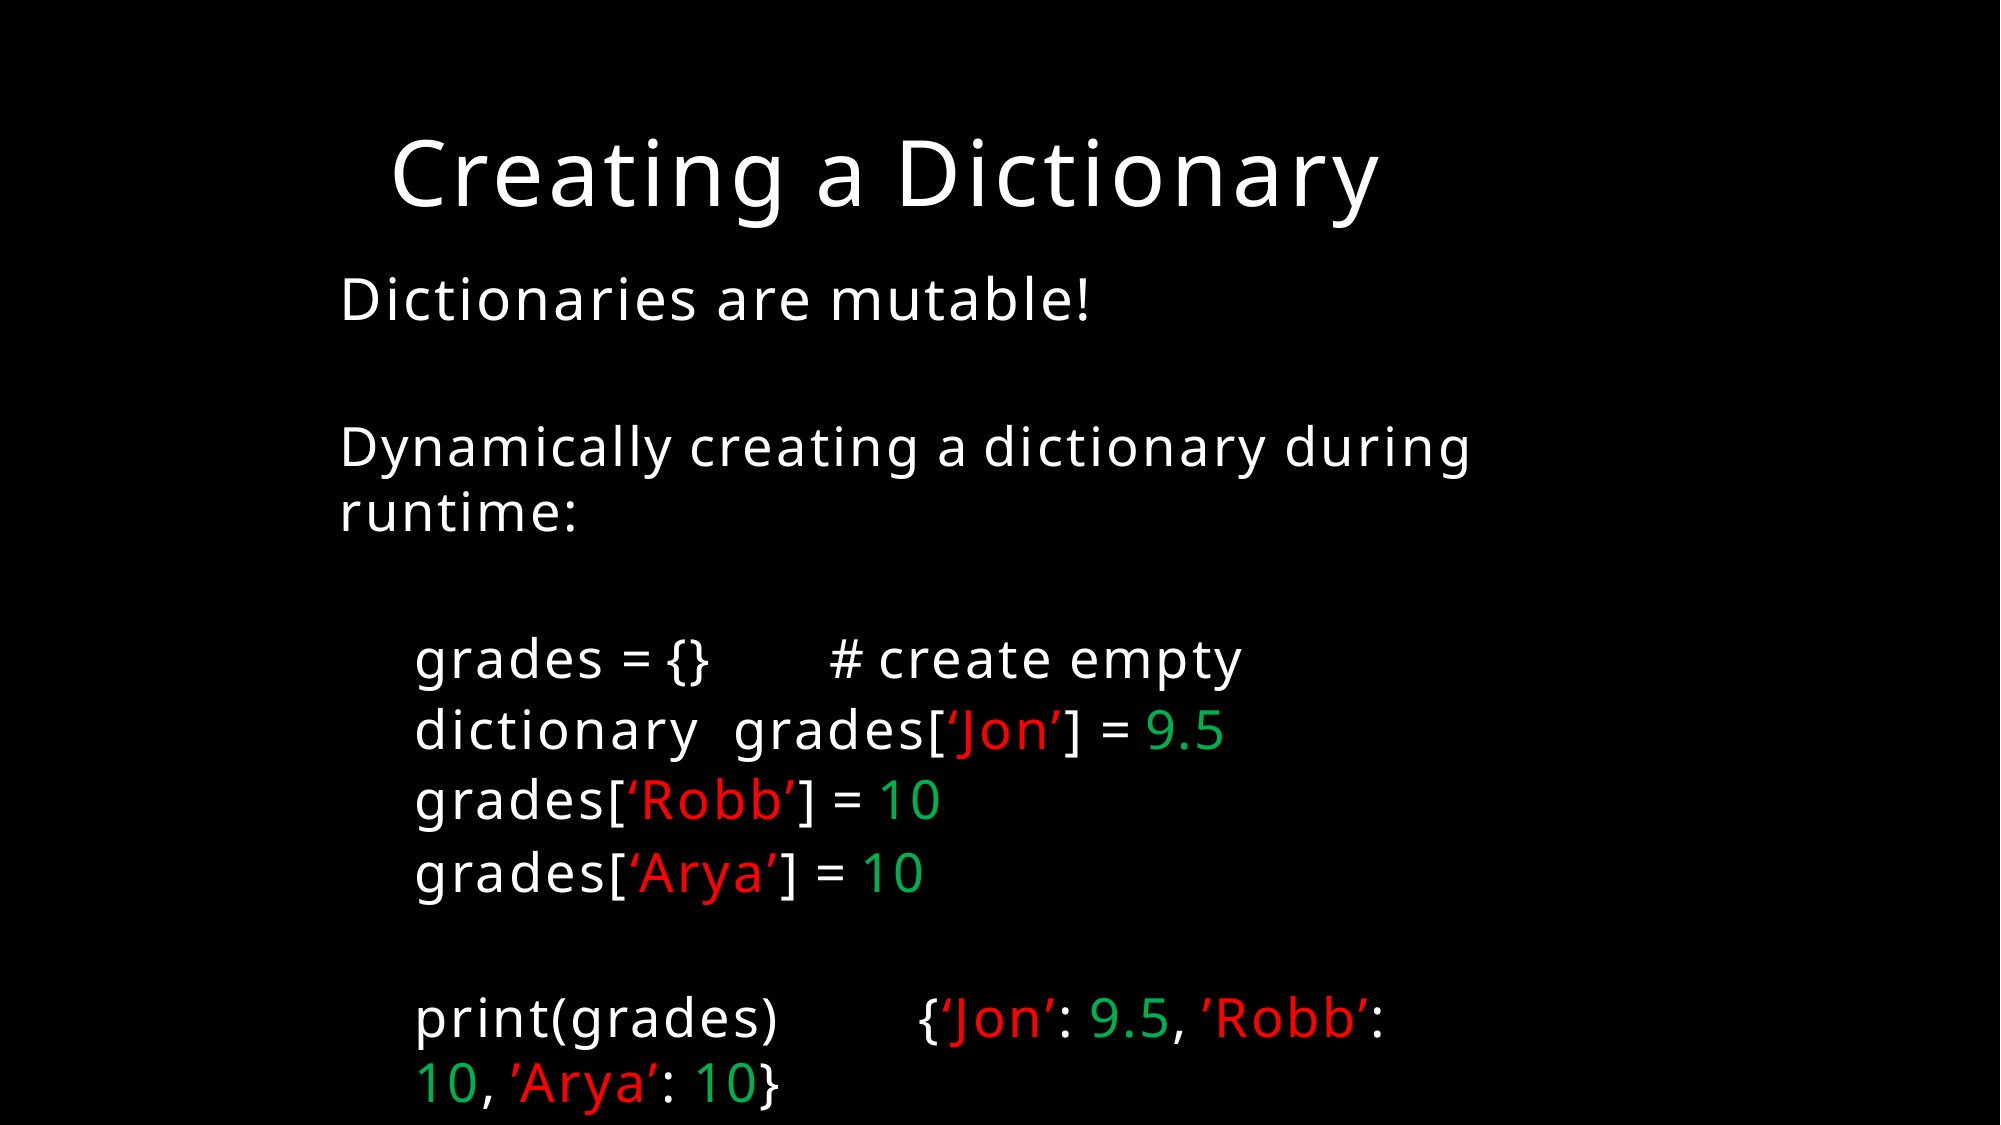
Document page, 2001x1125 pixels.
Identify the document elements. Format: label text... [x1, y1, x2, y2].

title Creating a Dictionary [387, 73, 2000, 264]
text_box Dictionaries are mutable! Dynamically creating a dictionary during runtime: grades = {} # create empty dictionary grades[‘Jon’] = 9.5 grades[‘Robb’] = 10 grades[‘Arya’] = 10 print(grades) {‘Jon’: 9.5, ’Robb’: 10, ’Arya’: 10} [337, 259, 1708, 1114]
